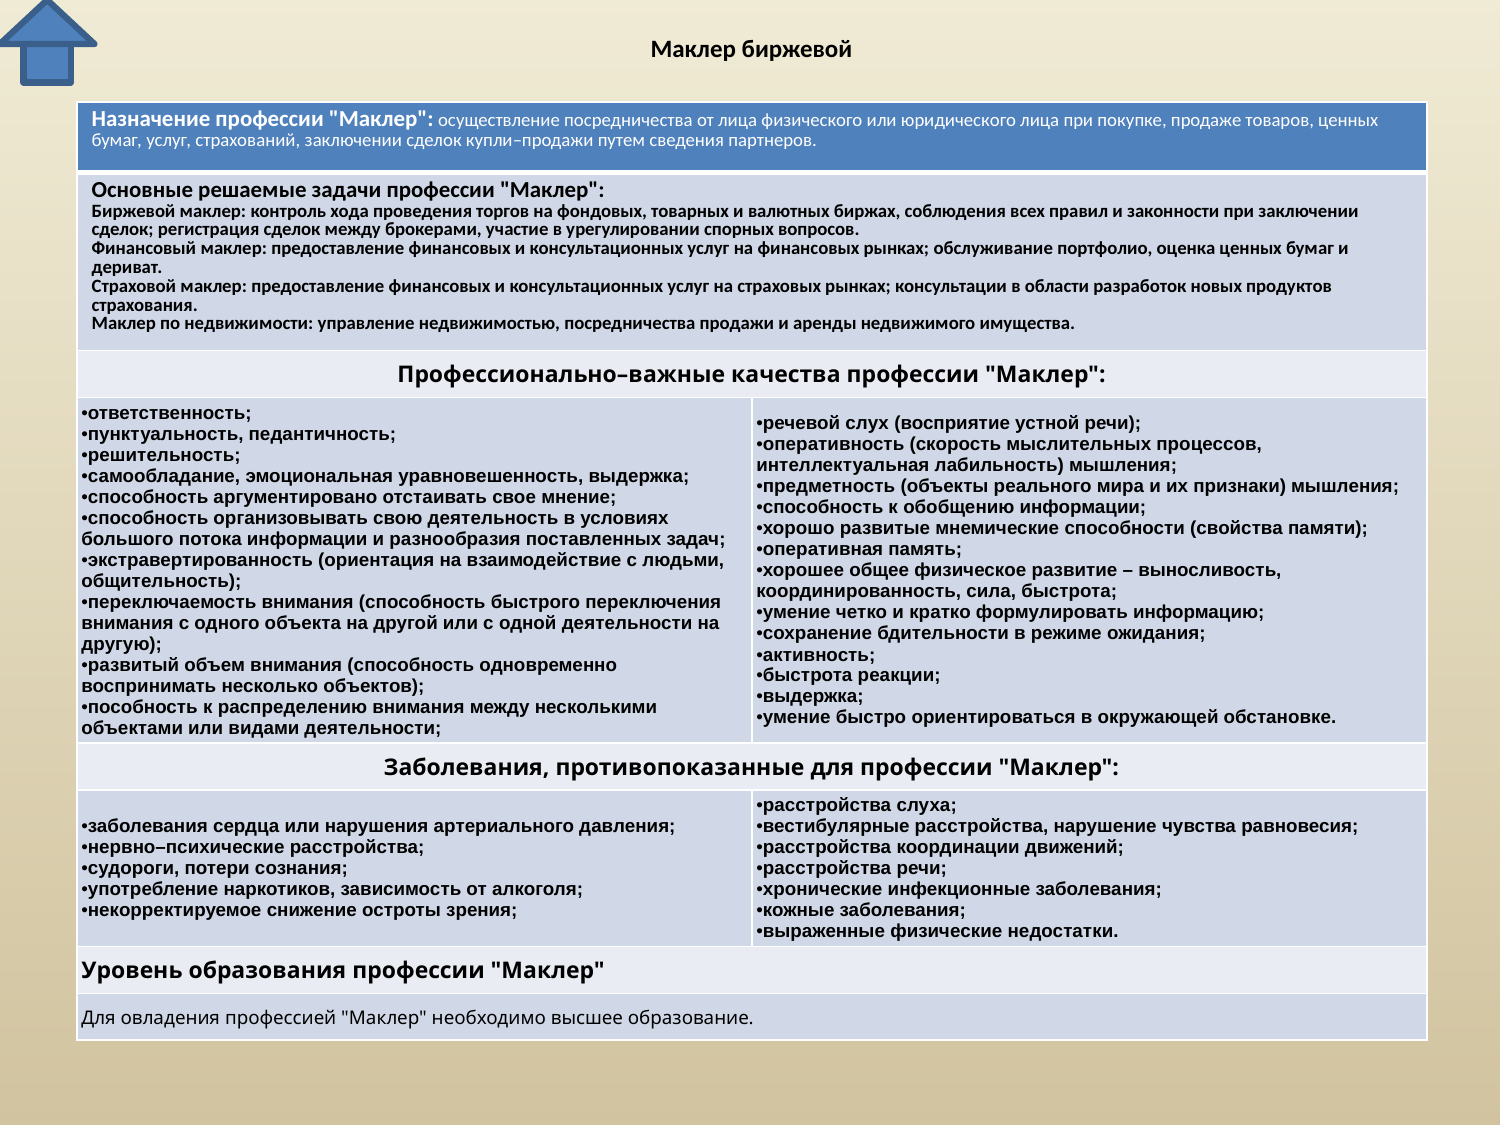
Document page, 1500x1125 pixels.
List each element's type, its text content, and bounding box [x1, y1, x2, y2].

table_cell ответственность; пунктуальность, педантичность; решительность; самообладание, эмоциональная уравновешенность, выдержка; способность аргументировано отстаивать свое мнение; способность организовывать свою деятельность в условиях большого потока информации и разнообразия поставленных задач; экстравертированность (ориентация на взаимодействие с людьми, общительность); переключаемость внимания (способность быстрого переключения внимания с одного объекта на другой или с одной деятельности на другую); развитый объем внимания (способность одновременно воспринимать несколько объектов); пособность к распределению внимания между несколькими объектами или видами деятельности; [78, 398, 751, 742]
table_cell речевой слух (восприятие устной речи); оперативность (скорость мыслительных процессов, интеллектуальная лабильность) мышления; предметность (объекты реального мира и их признаки) мышления; способность к обобщению информации; хорошо развитые мнемические способности (свойства памяти); оперативная память; хорошее общее физическое развитие – выносливость, координированность, сила, быстрота; умение четко и кратко формулировать информацию; сохранение бдительности в режиме ожидания; активность; быстрота реакции; выдержка; умение быстро ориентироваться в окружающей обстановке. [753, 398, 1426, 742]
table_cell заболевания сердца или нарушения артериального давления; нервно–психические расстройства; судороги, потери сознания; употребление наркотиков, зависимость от алкоголя; некорректируемое снижение остроты зрения; [78, 791, 751, 946]
table_cell Профессионально–важные качества профессии "Маклер": [78, 351, 1426, 397]
table_cell Уровень образования профессии "Маклер" [78, 947, 1426, 993]
table_cell Основные решаемые задачи профессии "Маклер": Биржевой маклер: контроль хода проведения торгов на фондовых, товарных и валютных биржах, соблюдения всех правил и законности при заключении сделок; регистрация сделок между брокерами, участие в урегулировании спорных вопросов. Финансовый маклер: предоставление финансовых и консультационных услуг на финансовых рынках; обслуживание портфолио, оценка ценных бумаг и дериват. Страховой маклер: предоставление финансовых и консультационных услуг на страховых рынках; консультации в области разработок новых продуктов страхования. Маклер по недвижимости: управление недвижимостью, посредничества продажи и аренды недвижимого имущества. [78, 175, 1426, 350]
table_cell расстройства слуха; вестибулярные расстройства, нарушение чувства равновесия; расстройства координации движений; расстройства речи; хронические инфекционные заболевания; кожные заболевания; выраженные физические недостатки. [753, 791, 1426, 946]
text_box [1, 1, 93, 81]
title Маклер биржевой [76, 0, 1427, 96]
table_header Назначение профессии "Маклер": осуществление посредничества от лица физического или юридического лица при покупке, продаже товаров, ценных бумаг, услуг, страхований, заключении сделок купли–продажи путем сведения партнеров. [78, 103, 1426, 170]
table_cell Заболевания, противопоказанные для профессии "Маклер": [78, 744, 1426, 789]
table_cell Для овладения профессией "Маклер" необходимо высшее образование. [78, 994, 1426, 1039]
